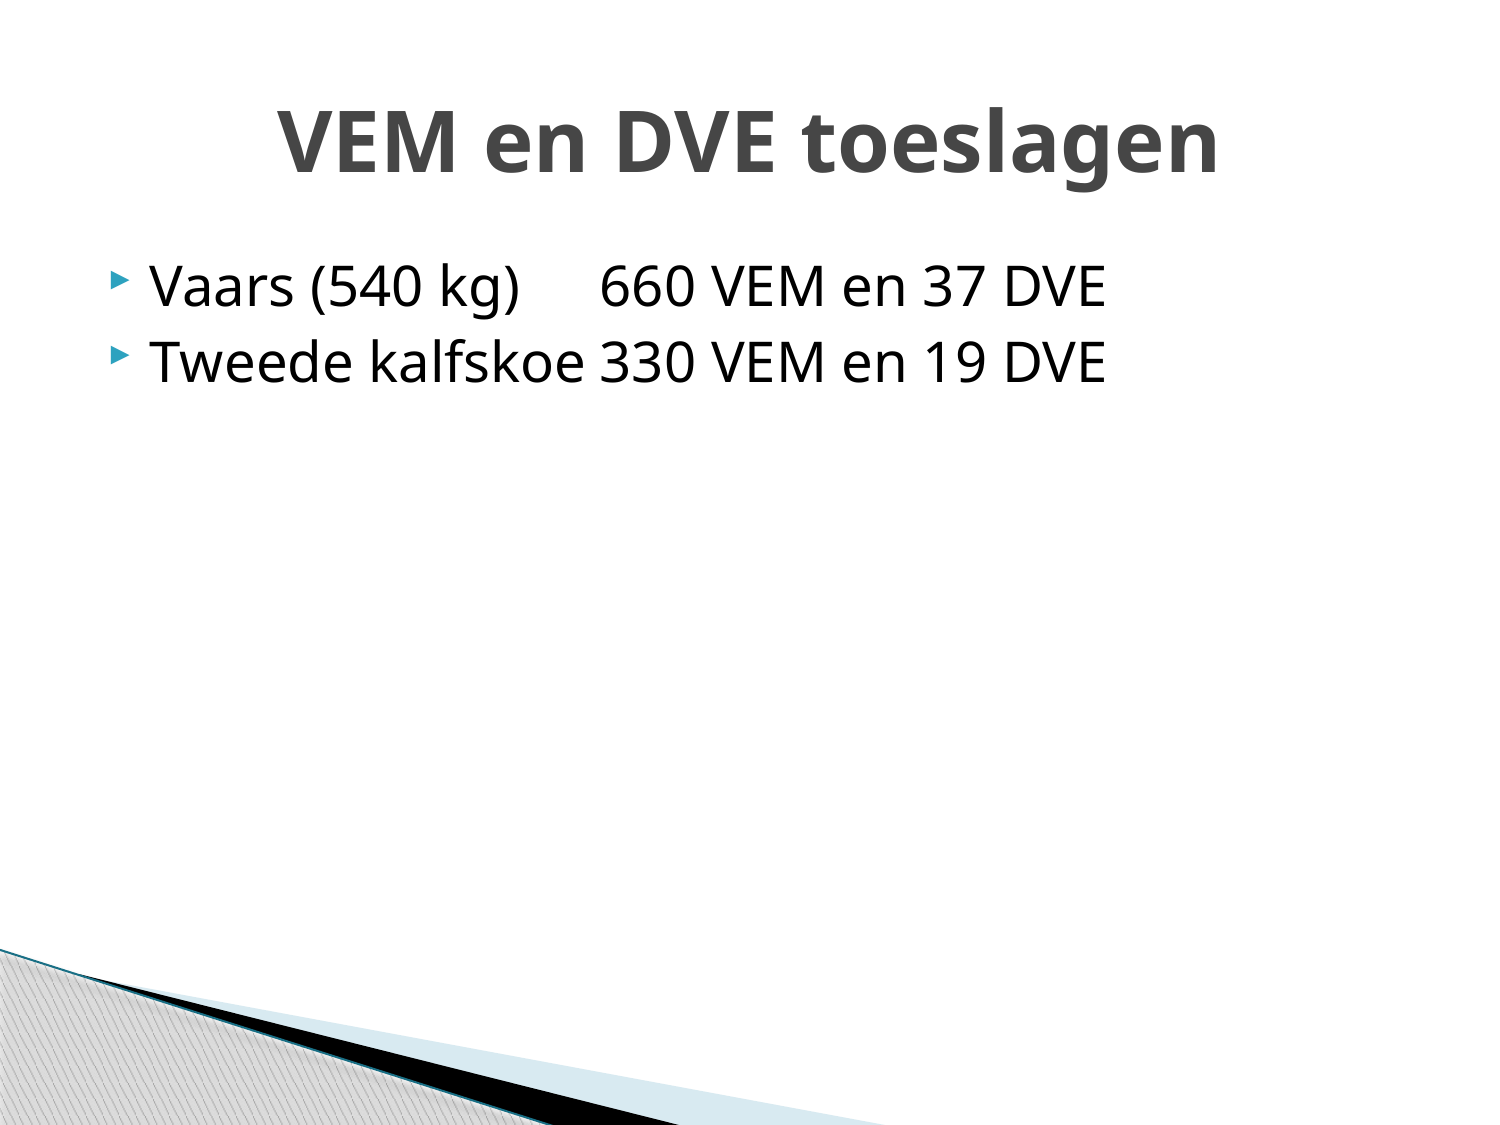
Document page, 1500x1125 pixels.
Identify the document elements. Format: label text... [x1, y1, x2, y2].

list Vaars (540 kg) 660 VEM en 37 DVE Tweede kalfskoe 330 VEM en 19 DVE [75, 243, 1425, 986]
title VEM en DVE toeslagen [75, 45, 1425, 233]
